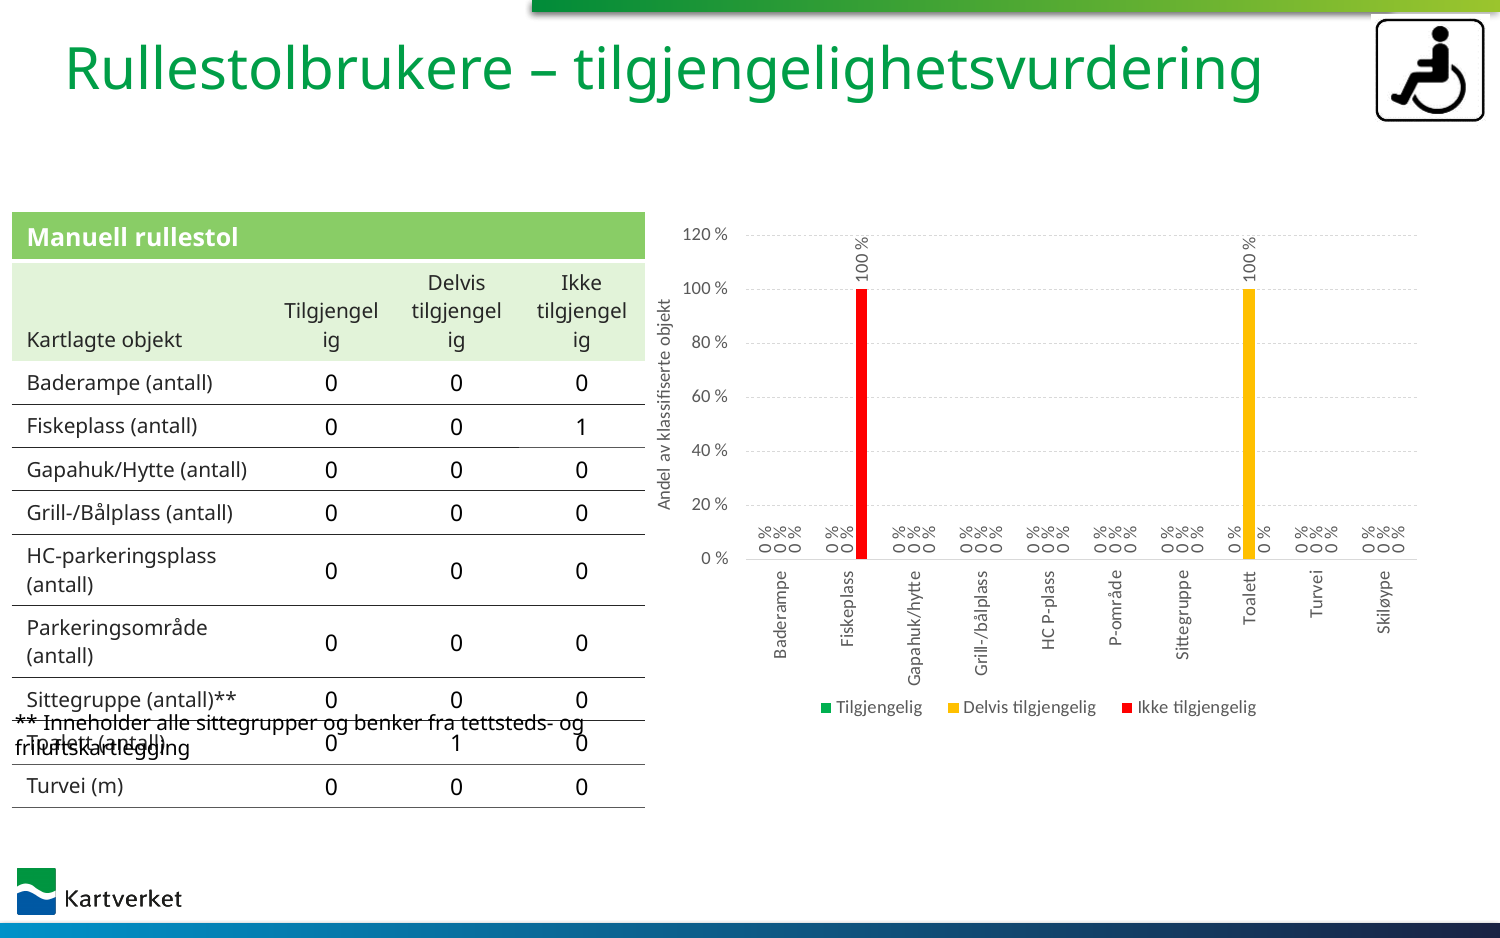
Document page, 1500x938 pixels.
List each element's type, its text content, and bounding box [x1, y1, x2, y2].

table_cell 0 [519, 678, 638, 702]
table_cell Parkeringsområde (antall) [12, 606, 269, 677]
table_cell 0 [394, 405, 519, 447]
table_cell 0 [269, 448, 394, 490]
table_cell 0 [519, 535, 638, 605]
table_cell Delvis tilgjengelig [394, 263, 519, 361]
table_cell 0 [394, 768, 519, 807]
table_cell 0 [394, 535, 519, 605]
text_box Rullestolbrukere – tilgjengelighetsvurdering [49, 12, 1372, 109]
table_cell 0 [269, 768, 394, 807]
table_cell 0 [394, 491, 519, 534]
table_cell Baderampe (antall) [12, 361, 269, 404]
table_cell 0 [394, 606, 519, 677]
table_cell Turvei (m) [12, 768, 269, 807]
table_cell 0 [519, 491, 638, 534]
table_cell 0 [269, 678, 394, 702]
table_cell 0 [269, 361, 394, 404]
table_cell 0 [269, 535, 394, 605]
table_cell 0 [394, 678, 519, 702]
table_cell 0 [269, 606, 394, 677]
table_header Manuell rullestol [12, 212, 645, 259]
table_cell Fiskeplass (antall) [12, 405, 269, 447]
table_cell 0 [394, 448, 519, 490]
table_cell 0 [519, 448, 638, 490]
text_box ** Inneholder alle sittegrupper og benker fra tettsteds- og friluftskartlegging [0, 702, 745, 768]
table_cell 0 [519, 768, 645, 807]
table_cell HC-parkeringsplass (antall) [12, 535, 269, 605]
table_cell 0 [519, 606, 638, 677]
picture [643, 218, 1427, 728]
table_cell Ikke tilgjengelig [519, 263, 638, 361]
table_cell 0 [269, 491, 394, 534]
table_cell Tilgjengelig [269, 263, 394, 361]
table_cell Gapahuk/Hytte (antall) [12, 448, 269, 490]
table_cell Kartlagte objekt [12, 263, 269, 361]
table_cell 0 [269, 405, 394, 447]
table_cell 0 [394, 361, 519, 404]
table_cell Sittegruppe (antall)** [12, 678, 269, 702]
table_cell 1 [519, 405, 638, 447]
picture [1371, 13, 1491, 127]
table_cell Grill-/Bålplass (antall) [12, 491, 269, 534]
table_cell 0 [519, 361, 638, 404]
